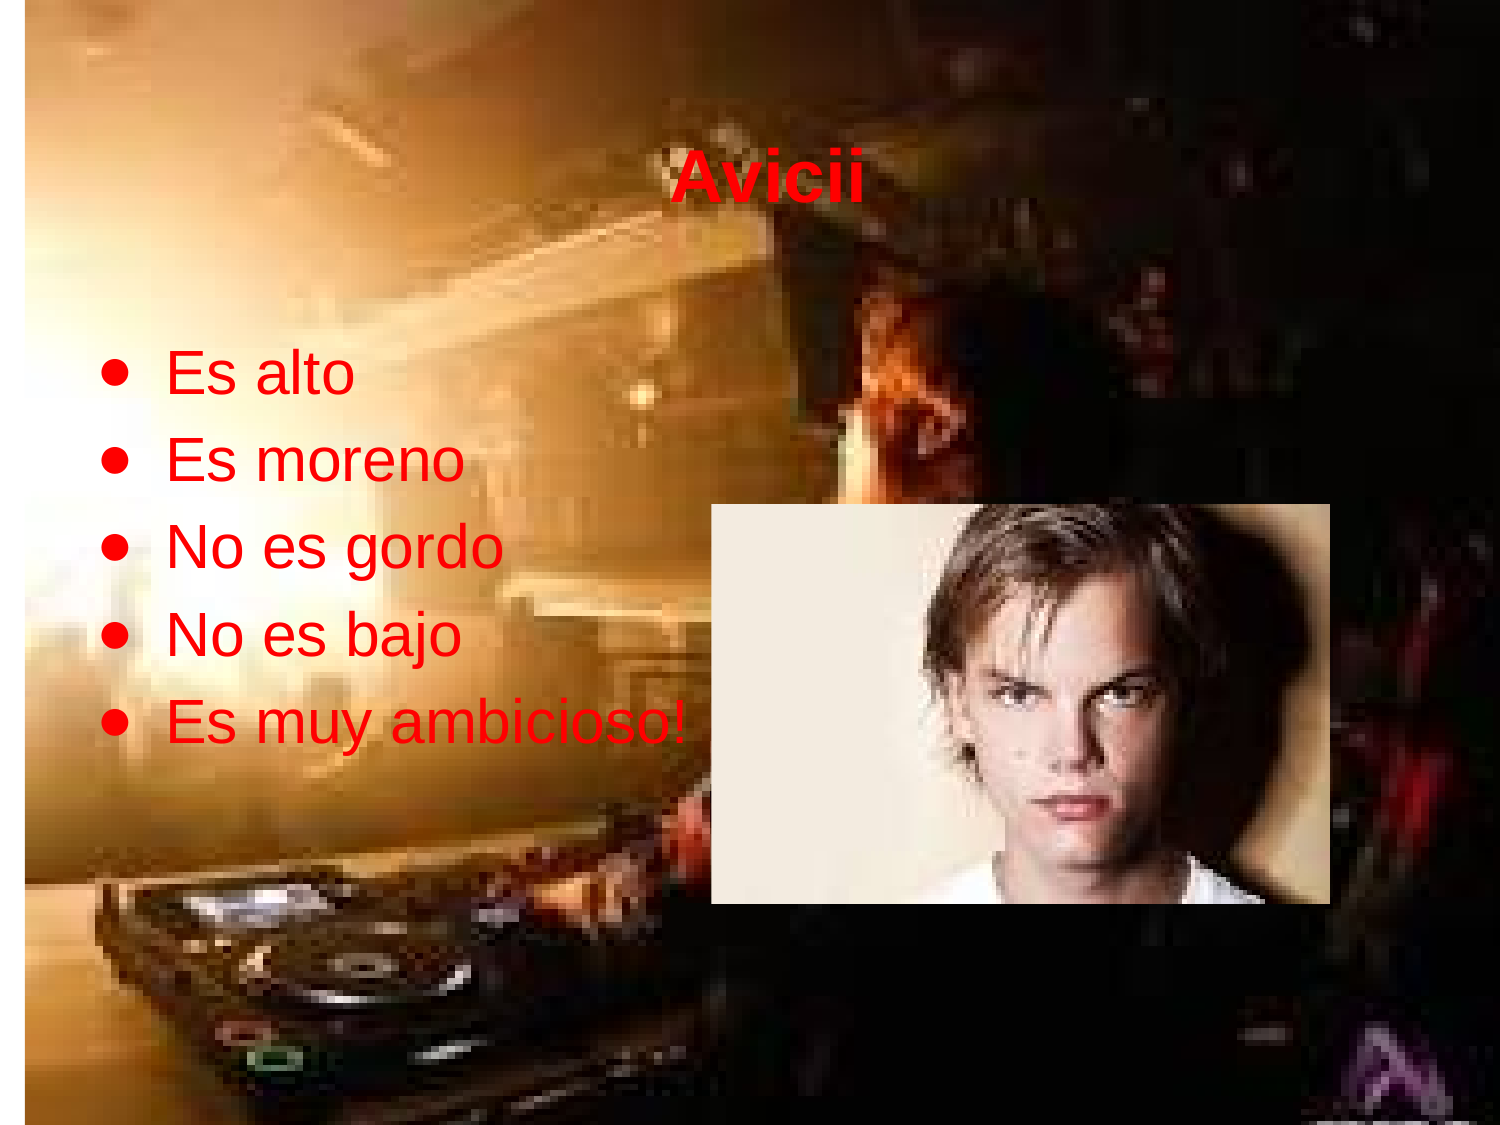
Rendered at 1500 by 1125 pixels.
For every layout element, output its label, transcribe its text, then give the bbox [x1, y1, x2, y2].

text_box [24, 0, 1500, 1125]
list Es alto Es moreno No es gordo No es bajo Es muy ambicioso! [75, 316, 1425, 1125]
text_box [711, 504, 1330, 904]
title Avicii [75, 45, 1425, 233]
